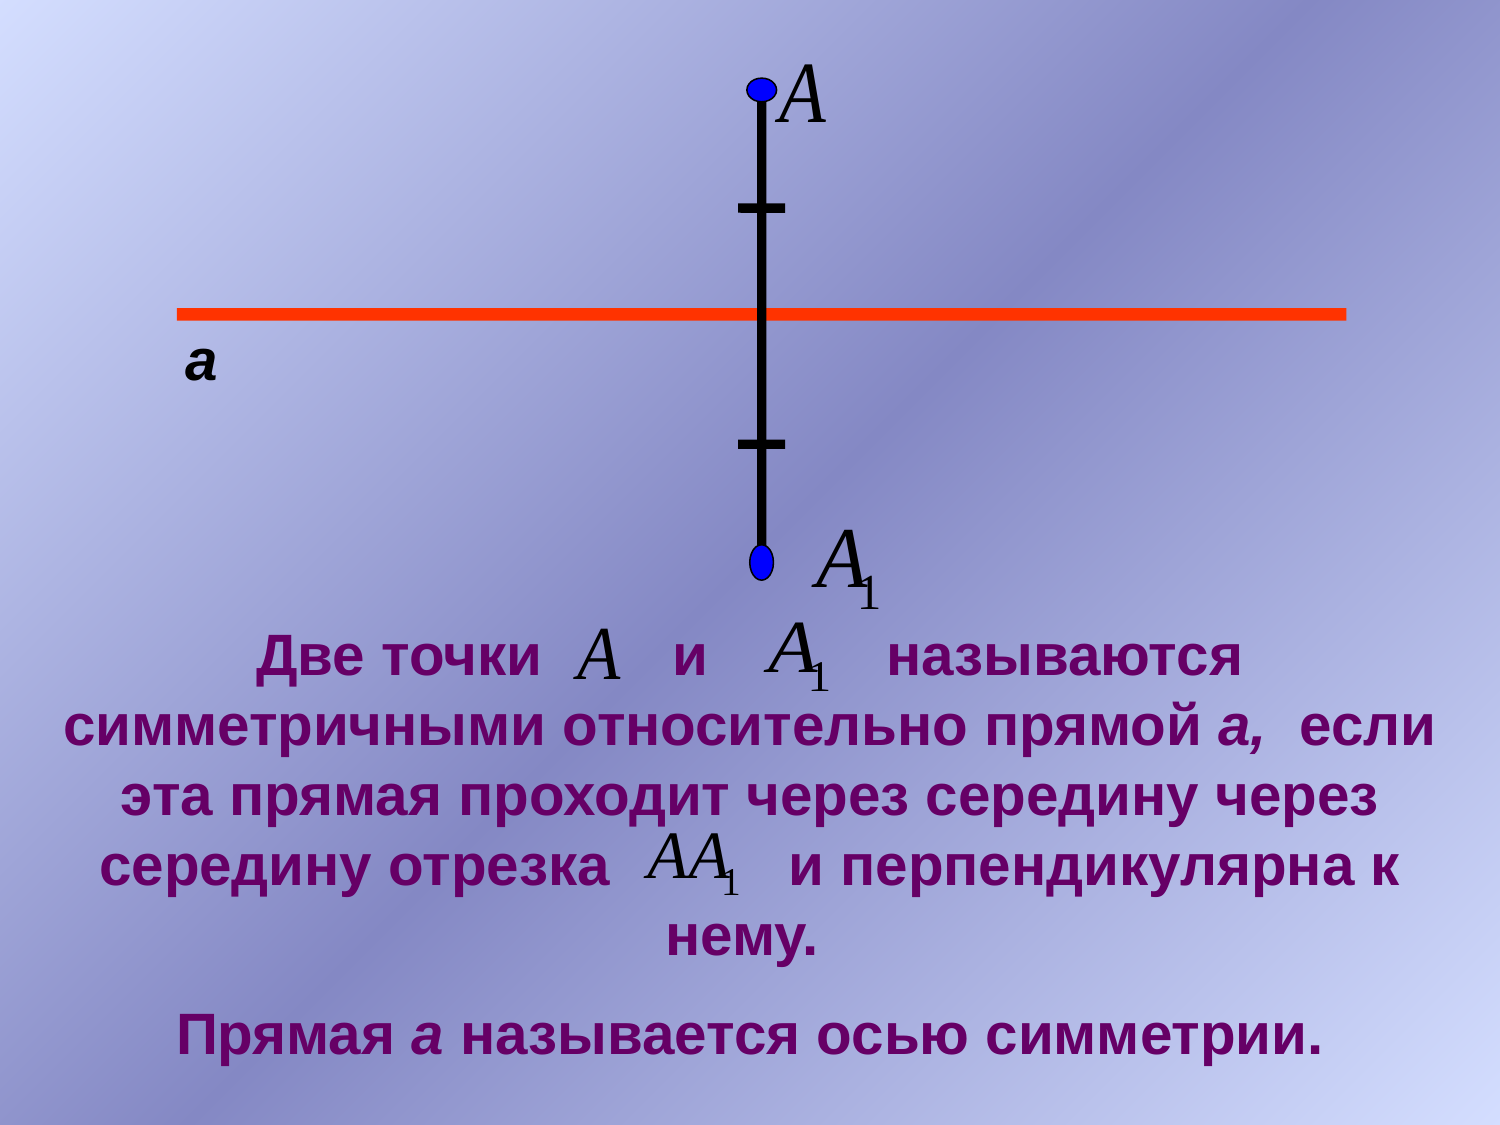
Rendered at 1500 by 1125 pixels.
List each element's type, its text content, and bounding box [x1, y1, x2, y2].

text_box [796, 500, 896, 624]
text_box Две точки и называются симметричными относительно прямой а, если эта прямая проходит через середину через середину отрезка и перпендикулярна к нему. Прямая а называется осью симметрии. [41, 609, 1459, 1125]
text_box [749, 544, 774, 581]
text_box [631, 810, 751, 907]
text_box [560, 609, 632, 693]
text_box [761, 42, 839, 138]
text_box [749, 597, 845, 705]
text_box [746, 79, 756, 101]
text_box а [171, 314, 219, 400]
